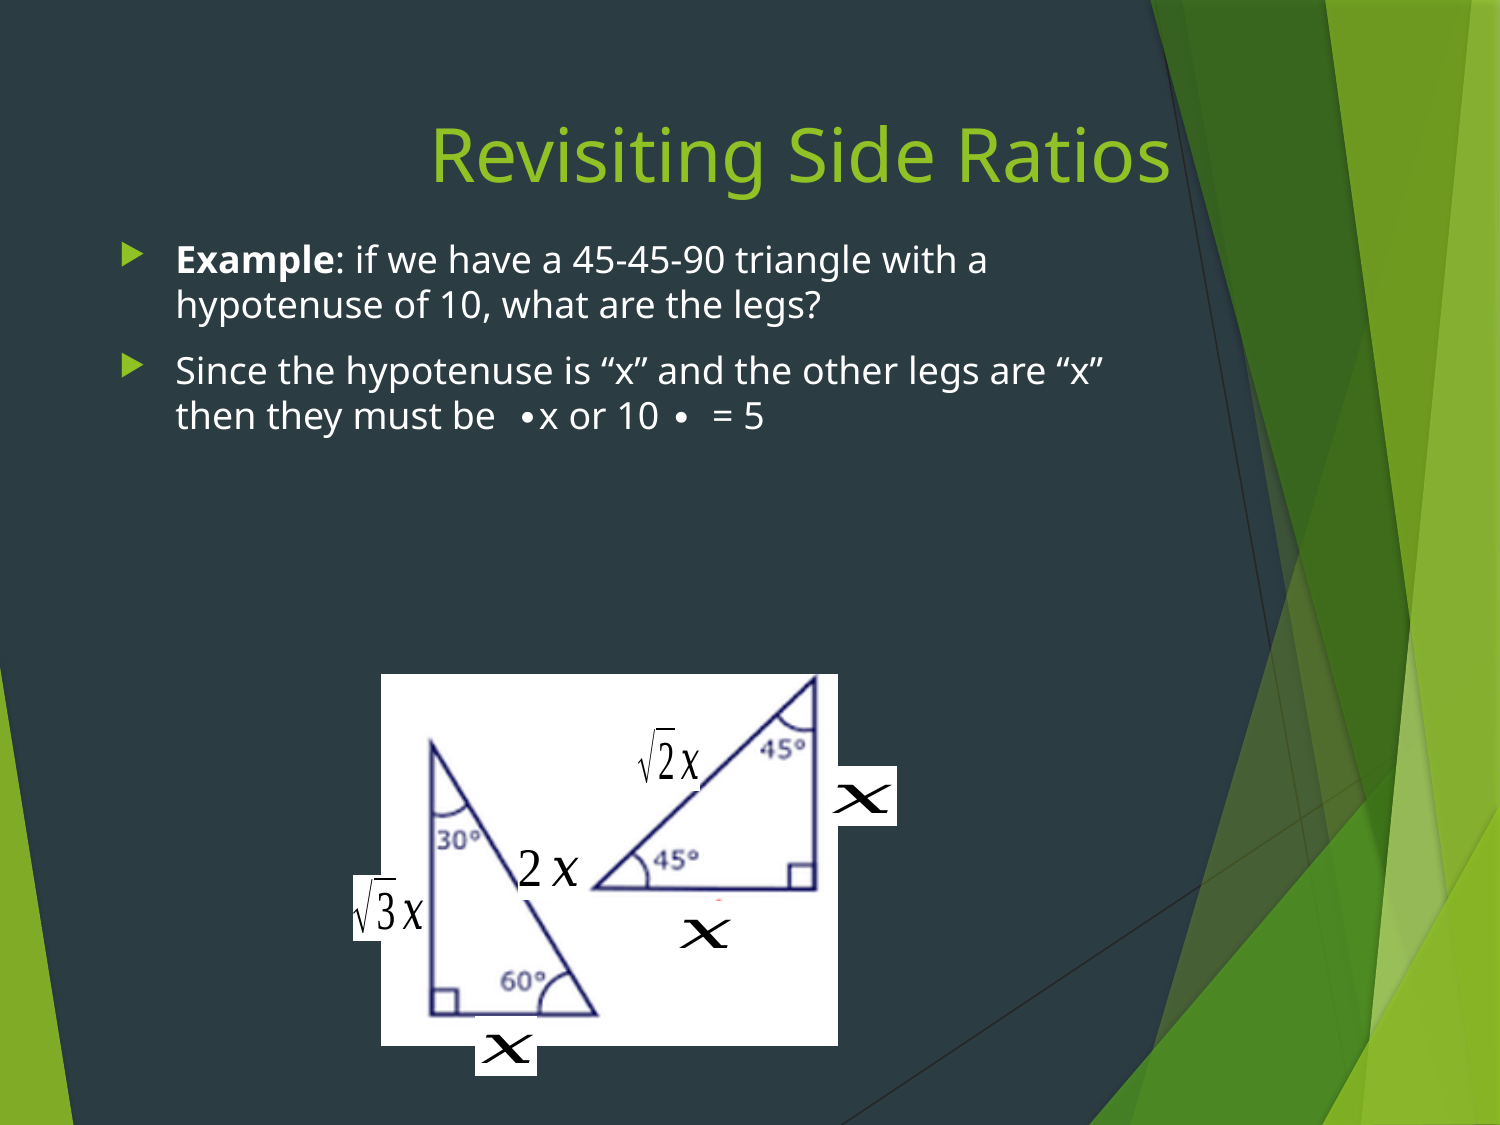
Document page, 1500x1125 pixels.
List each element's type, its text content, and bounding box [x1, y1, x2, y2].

title Revisiting Side Ratios [146, 99, 1188, 229]
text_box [352, 674, 898, 1077]
